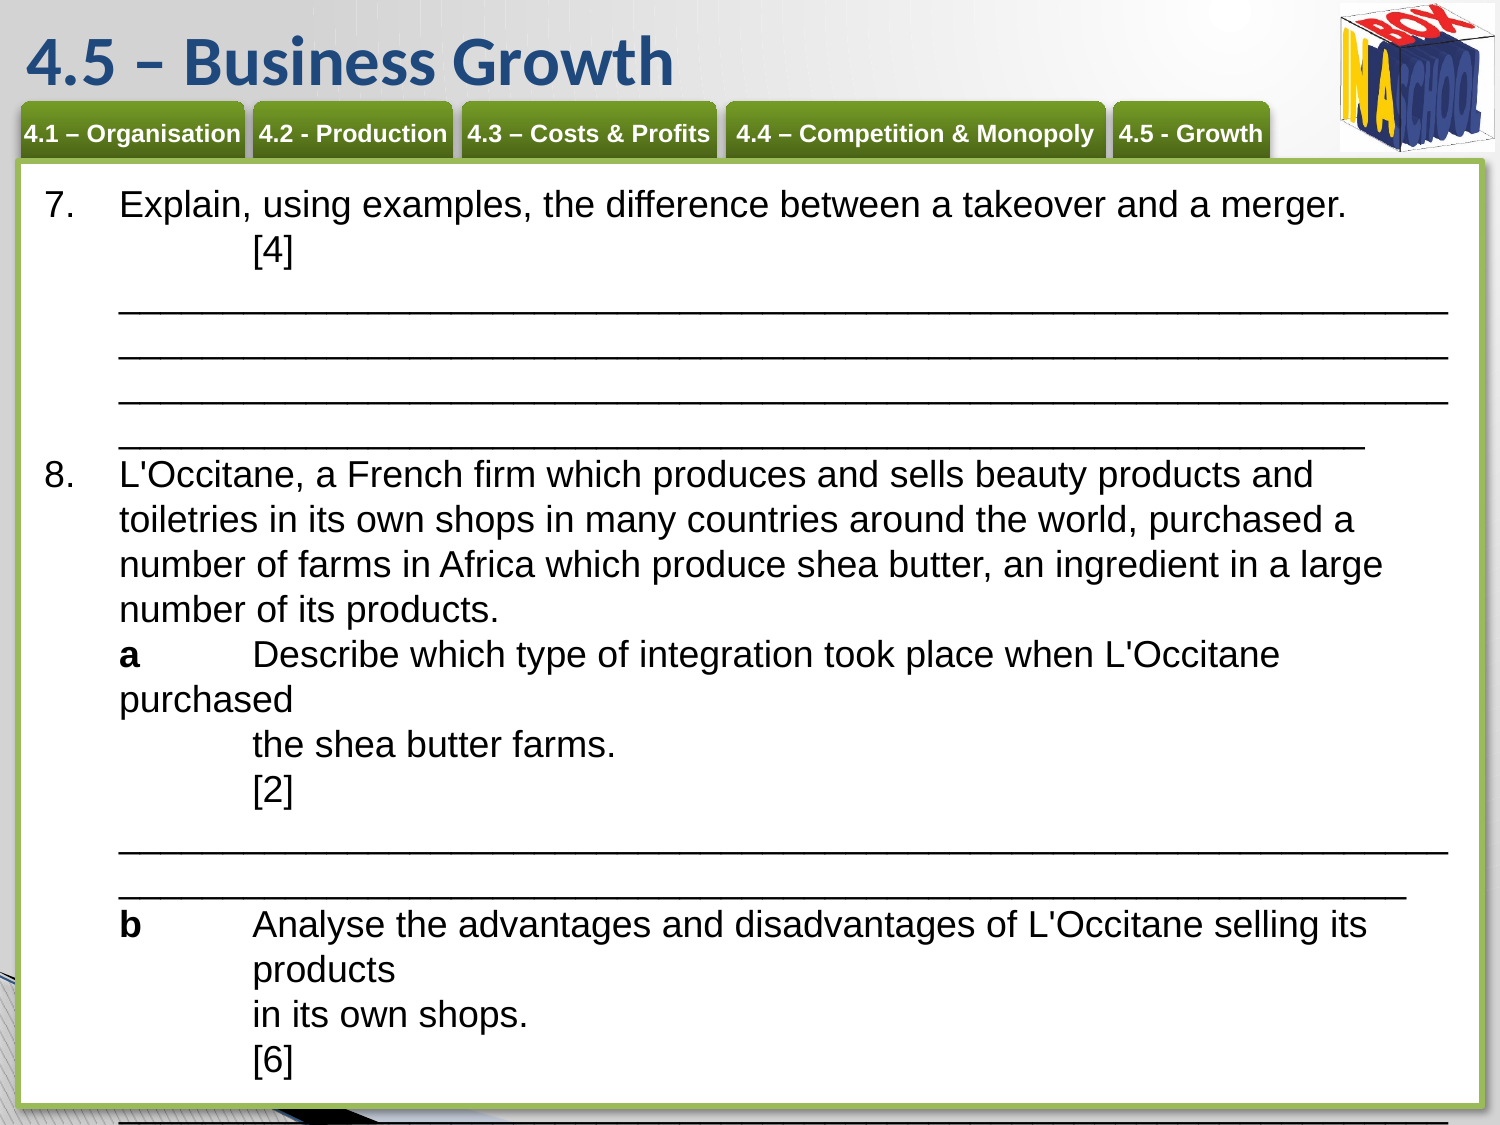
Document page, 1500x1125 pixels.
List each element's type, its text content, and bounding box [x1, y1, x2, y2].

picture [1340, 3, 1495, 152]
title 4.5 – Business Growth [11, 11, 1282, 102]
text_box Explain, using examples, the difference between a takeover and a merger. [4] ____________________________________________________________________________________________________________________________________________________________________________________________________________________________________________________________ L'Occitane, a French firm which produces and sells beauty products and toiletries in its own shops in many countries around the world, purchased a number of farms in Africa which produce shea butter, an ingredient in a large number of its products. a Describe which type of integration took place when L'Occitane purchased the shea butter farms. [2] ______________________________________________________________________________________________________________________________ b Analyse the advantages and disadvantages of L'Occitane selling its products in its own shops. [6] ___________________________________________________________________________________________________________________________________________________________________________________________________________________________________________________________________________________________________________________________ [29, 172, 1465, 1125]
